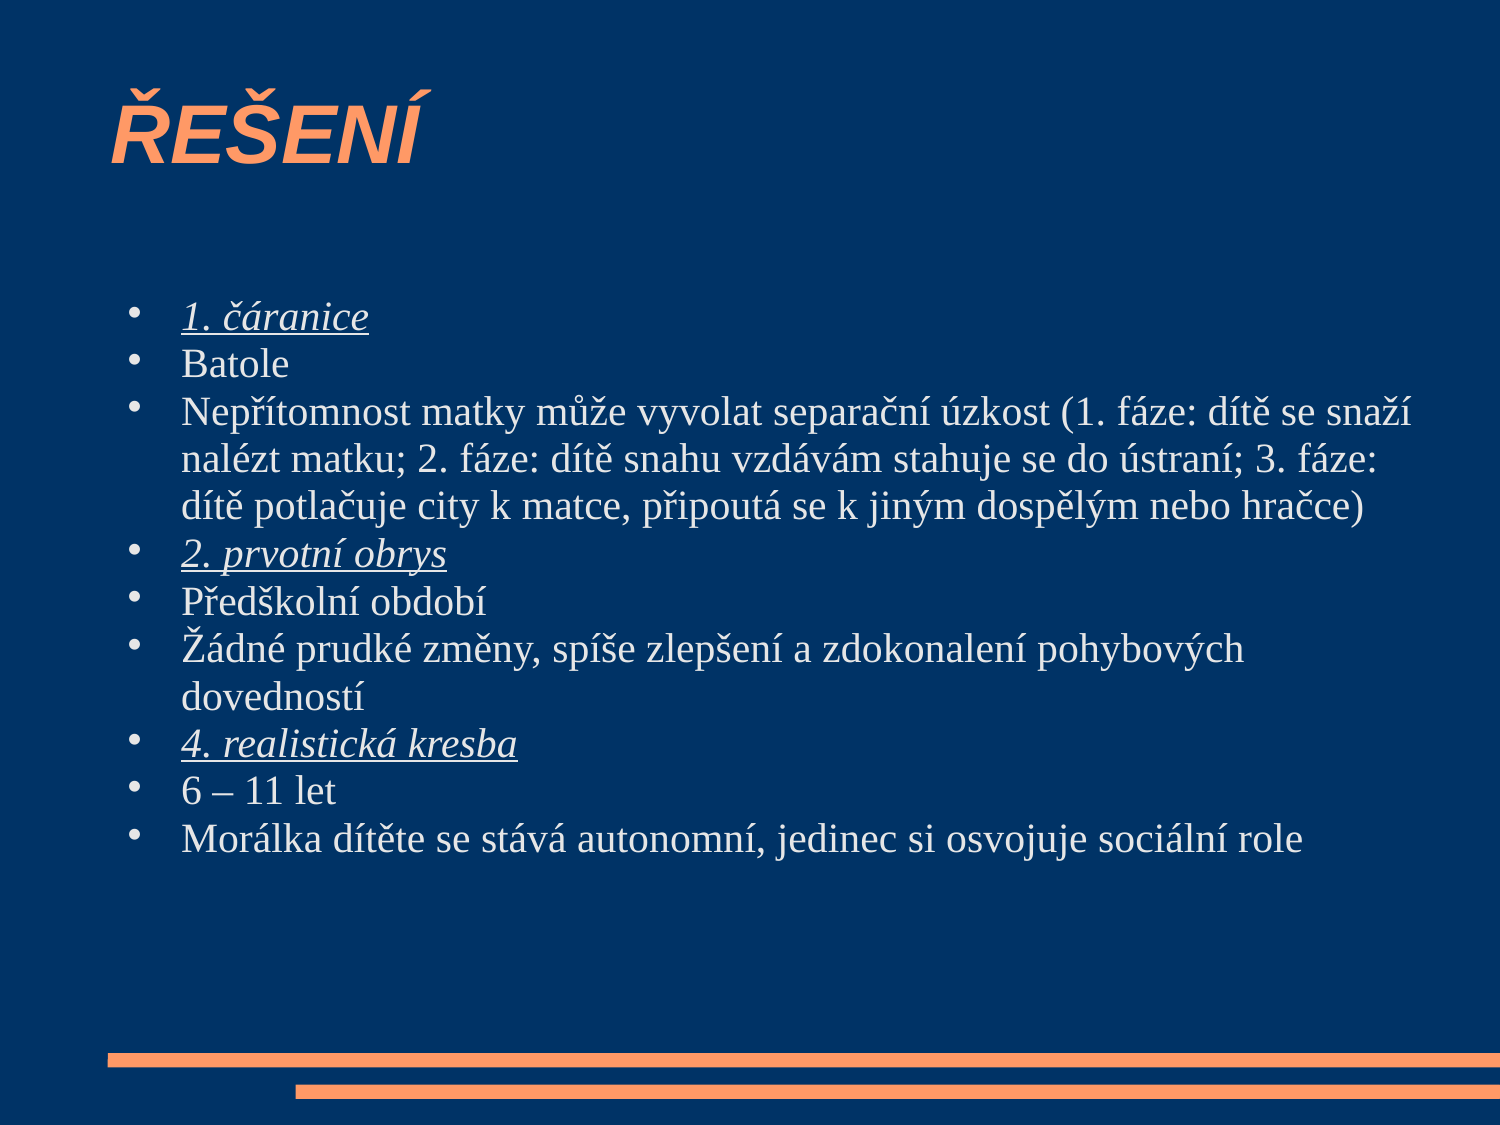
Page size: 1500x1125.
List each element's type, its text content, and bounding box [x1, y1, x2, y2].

list 1. čáranice Batole Nepřítomnost matky může vyvolat separační úzkost (1. fáze: dítě se snaží nalézt matku; 2. fáze: dítě snahu vzdávám stahuje se do ústraní; 3. fáze: dítě potlačuje city k matce, připoutá se k jiným dospělým nebo hračce) 2. prvotní obrys Předškolní období Žádné prudké změny, spíše zlepšení a zdokonalení pohybových dovedností 4. realistická kresba 6 – 11 let Morálka dítěte se stává autonomní, jedinec si osvojuje sociální role [110, 292, 1416, 1027]
title ŘEŠENÍ [110, 41, 1391, 230]
